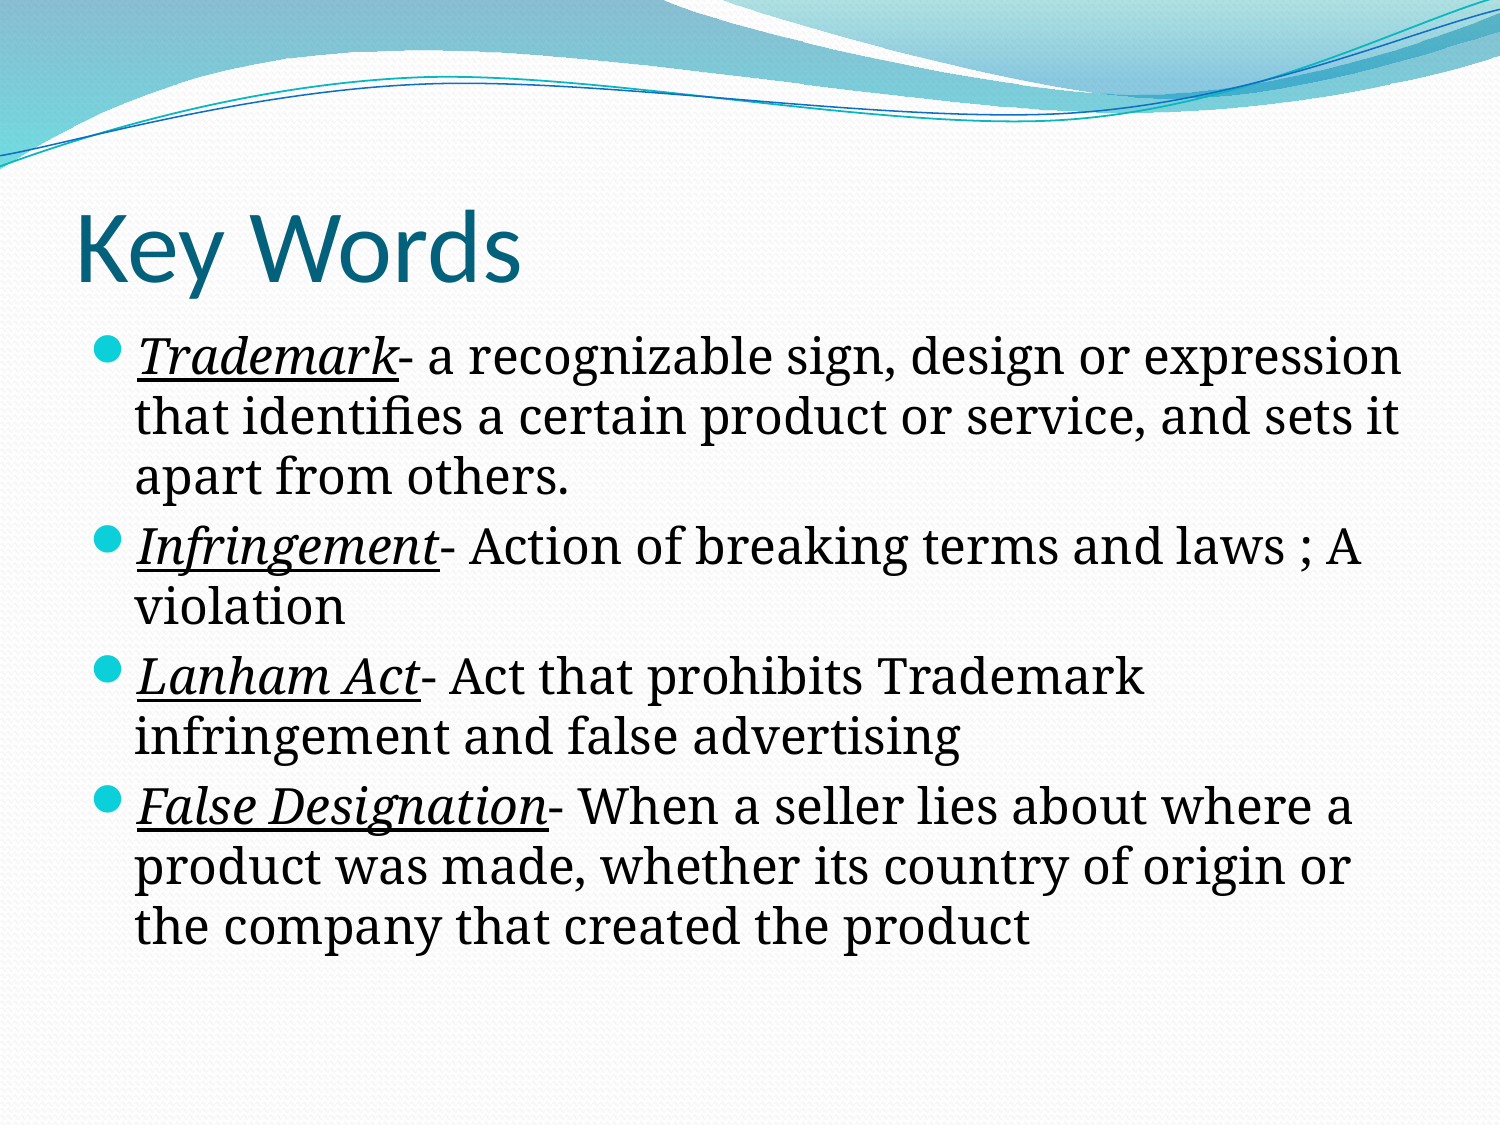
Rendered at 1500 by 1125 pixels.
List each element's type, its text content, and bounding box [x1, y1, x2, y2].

list Trademark- a recognizable sign, design or expression that identifies a certain product or service, and sets it apart from others. Infringement- Action of breaking terms and laws ; A violation Lanham Act- Act that prohibits Trademark infringement and false advertising False Designation- When a seller lies about where a product was made, whether its country of origin or the company that created the product [75, 317, 1425, 1038]
title Key Words [75, 115, 1425, 303]
